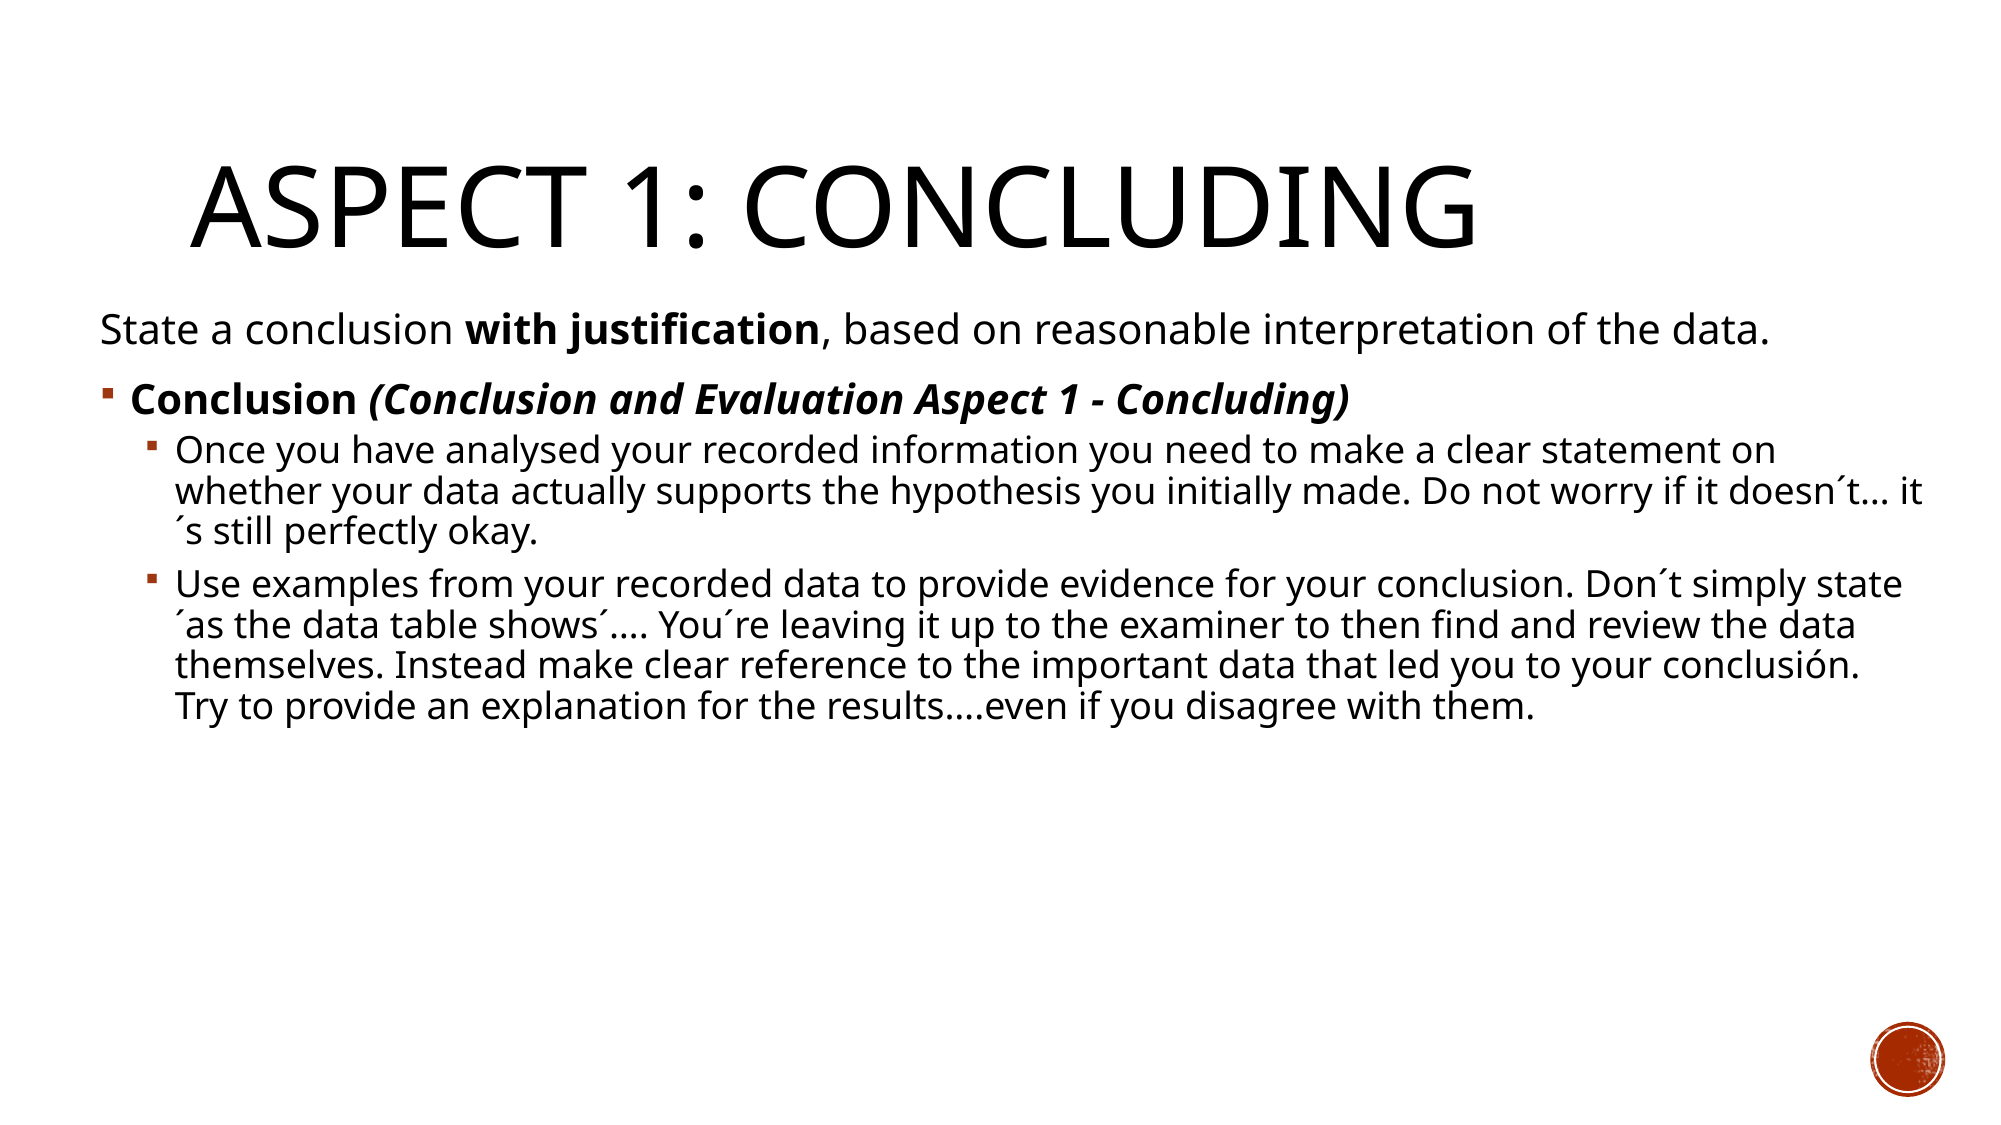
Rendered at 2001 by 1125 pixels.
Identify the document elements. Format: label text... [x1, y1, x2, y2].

list State a conclusion with justification, based on reasonable interpretation of the data. Conclusion (Conclusion and Evaluation Aspect 1 - Concluding) Once you have analysed your recorded information you need to make a clear statement on whether your data actually supports the hypothesis you initially made. Do not worry if it doesn´t… it´s still perfectly okay. Use examples from your recorded data to provide evidence for your conclusion. Don´t simply state ´as the data table shows´…. You´re leaving it up to the examiner to then find and review the data themselves. Instead make clear reference to the important data that led you to your conclusión. Try to provide an explanation for the results….even if you disagree with them. [84, 300, 1941, 1037]
title Aspect 1: concluding [175, 79, 1826, 300]
